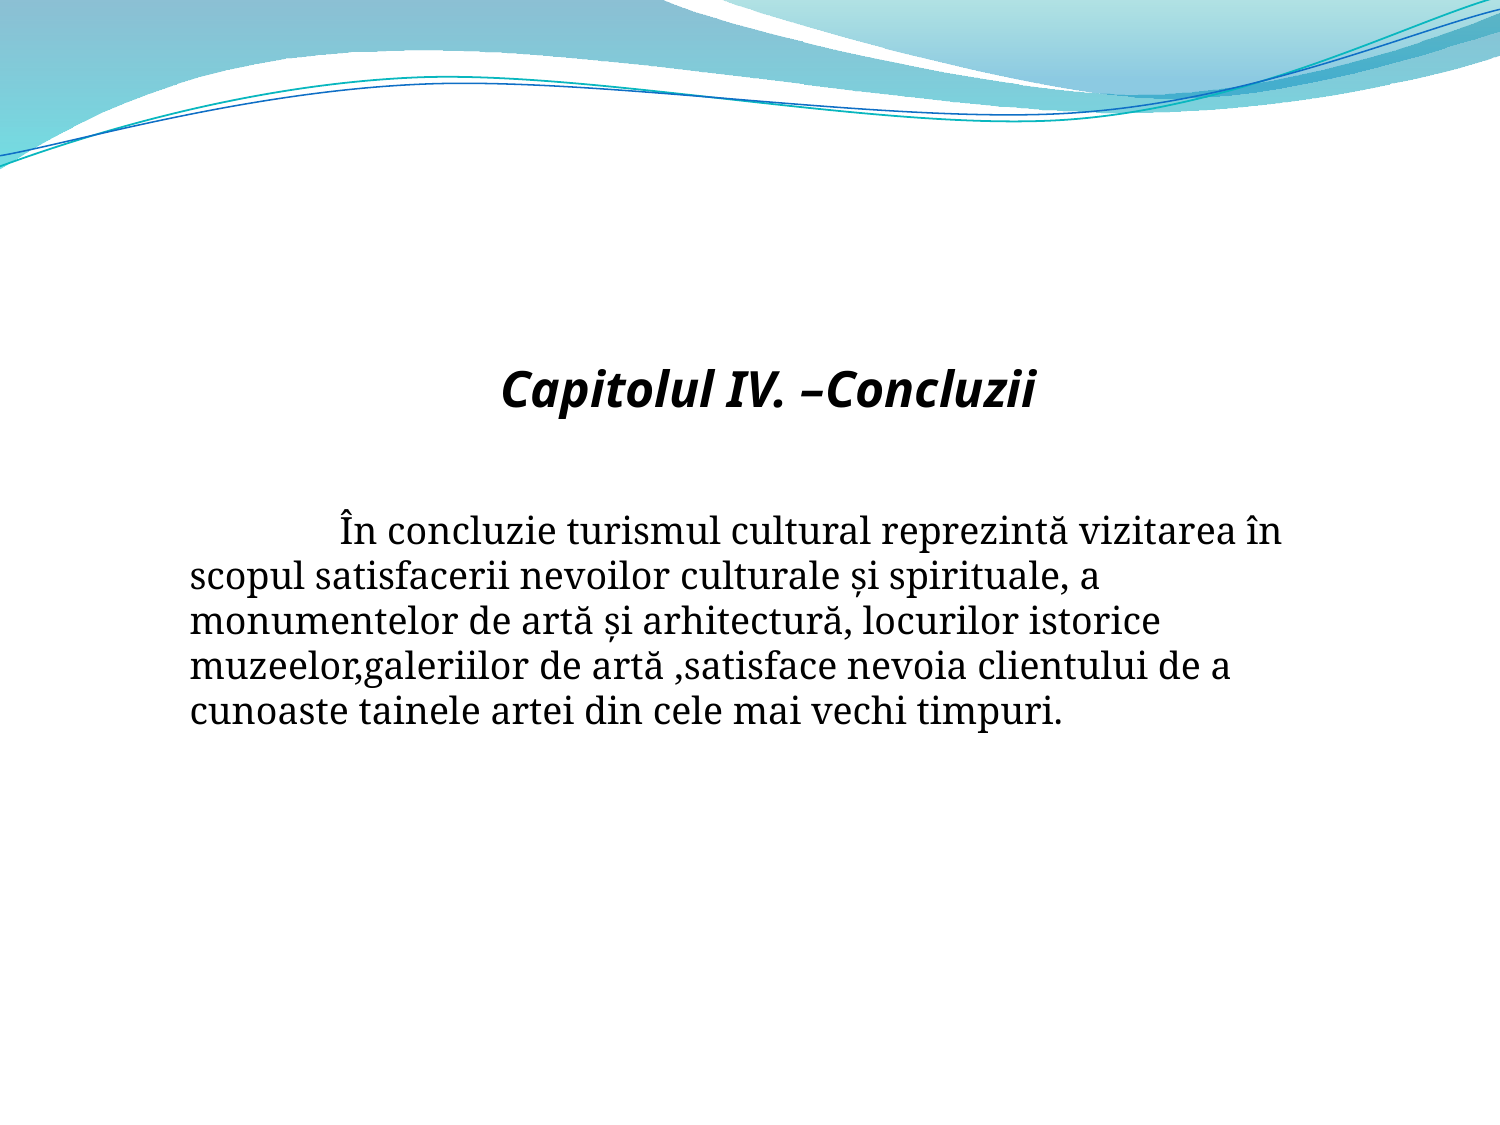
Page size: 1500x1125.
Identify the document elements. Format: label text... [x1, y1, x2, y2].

text_box Capitolul IV. –Concluzii În concluzie turismul cultural reprezintă vizitarea în scopul satisfacerii nevoilor culturale şi spirituale, a monumentelor de artă şi arhitectură, locurilor istorice muzeelor,galeriilor de artă ,satisface nevoia clientului de a cunoaste tainele artei din cele mai vechi timpuri. [174, 349, 1375, 785]
